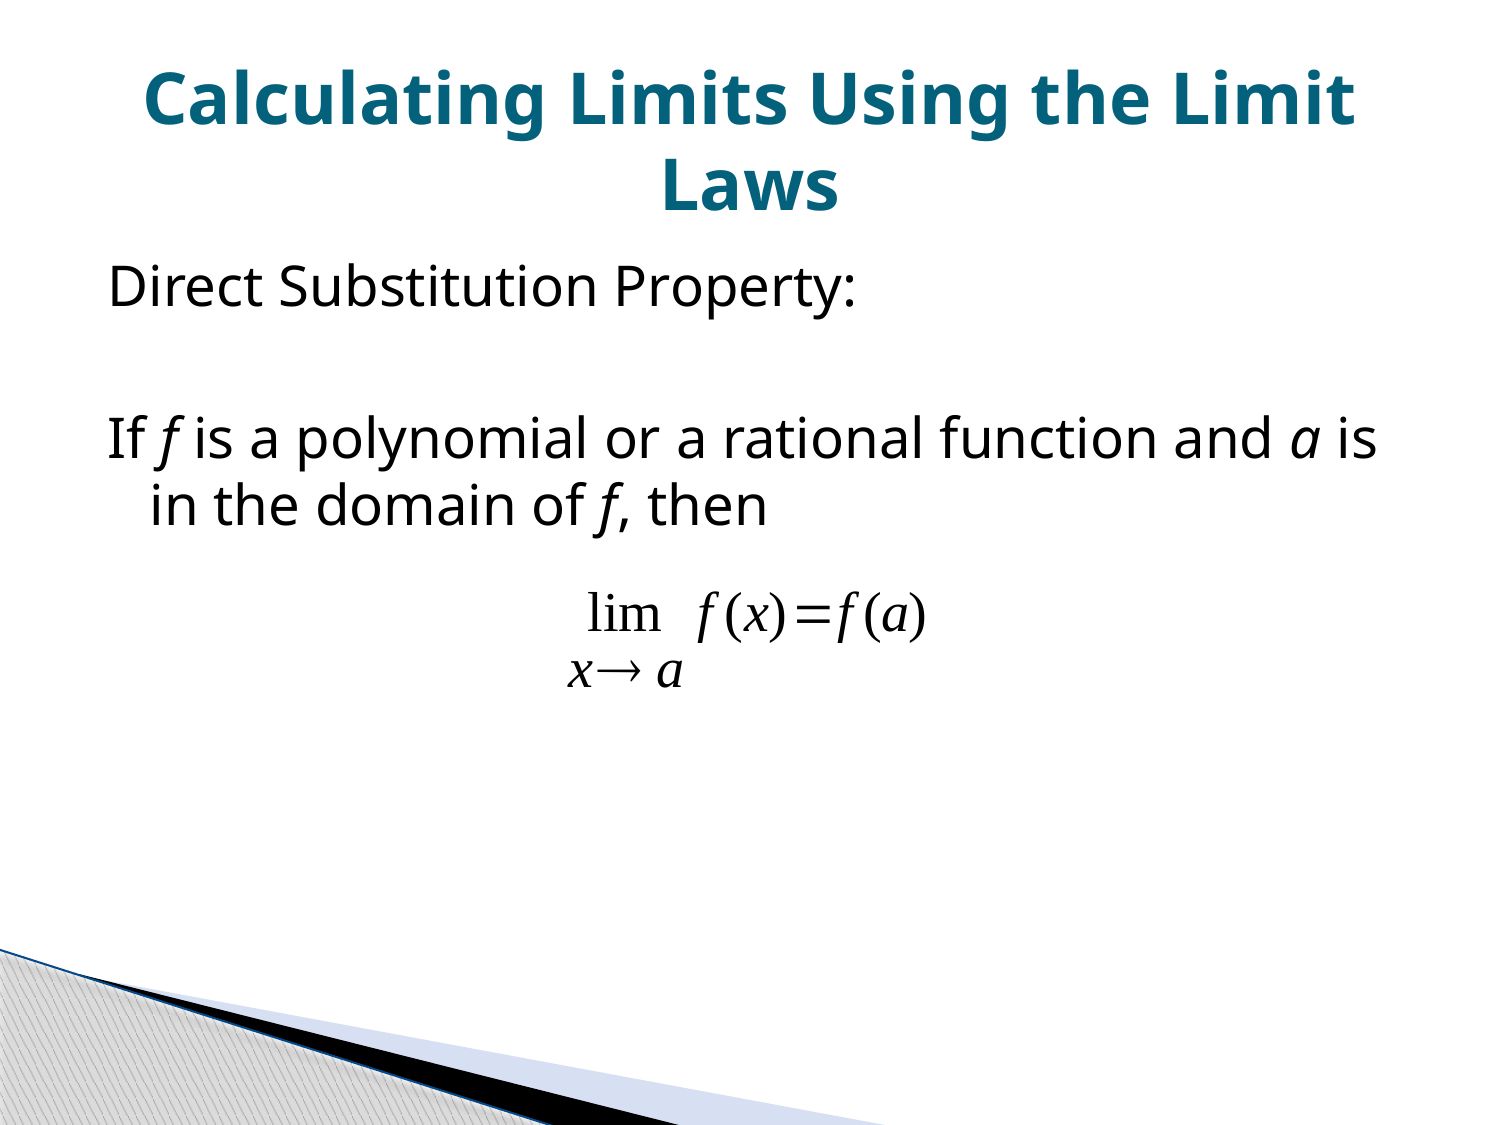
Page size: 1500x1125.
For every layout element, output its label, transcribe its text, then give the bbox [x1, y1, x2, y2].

list Direct Substitution Property: If f is a polynomial or a rational function and a is in the domain of f, then [75, 243, 1425, 986]
title Calculating Limits Using the Limit Laws [75, 45, 1425, 233]
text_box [562, 587, 932, 694]
